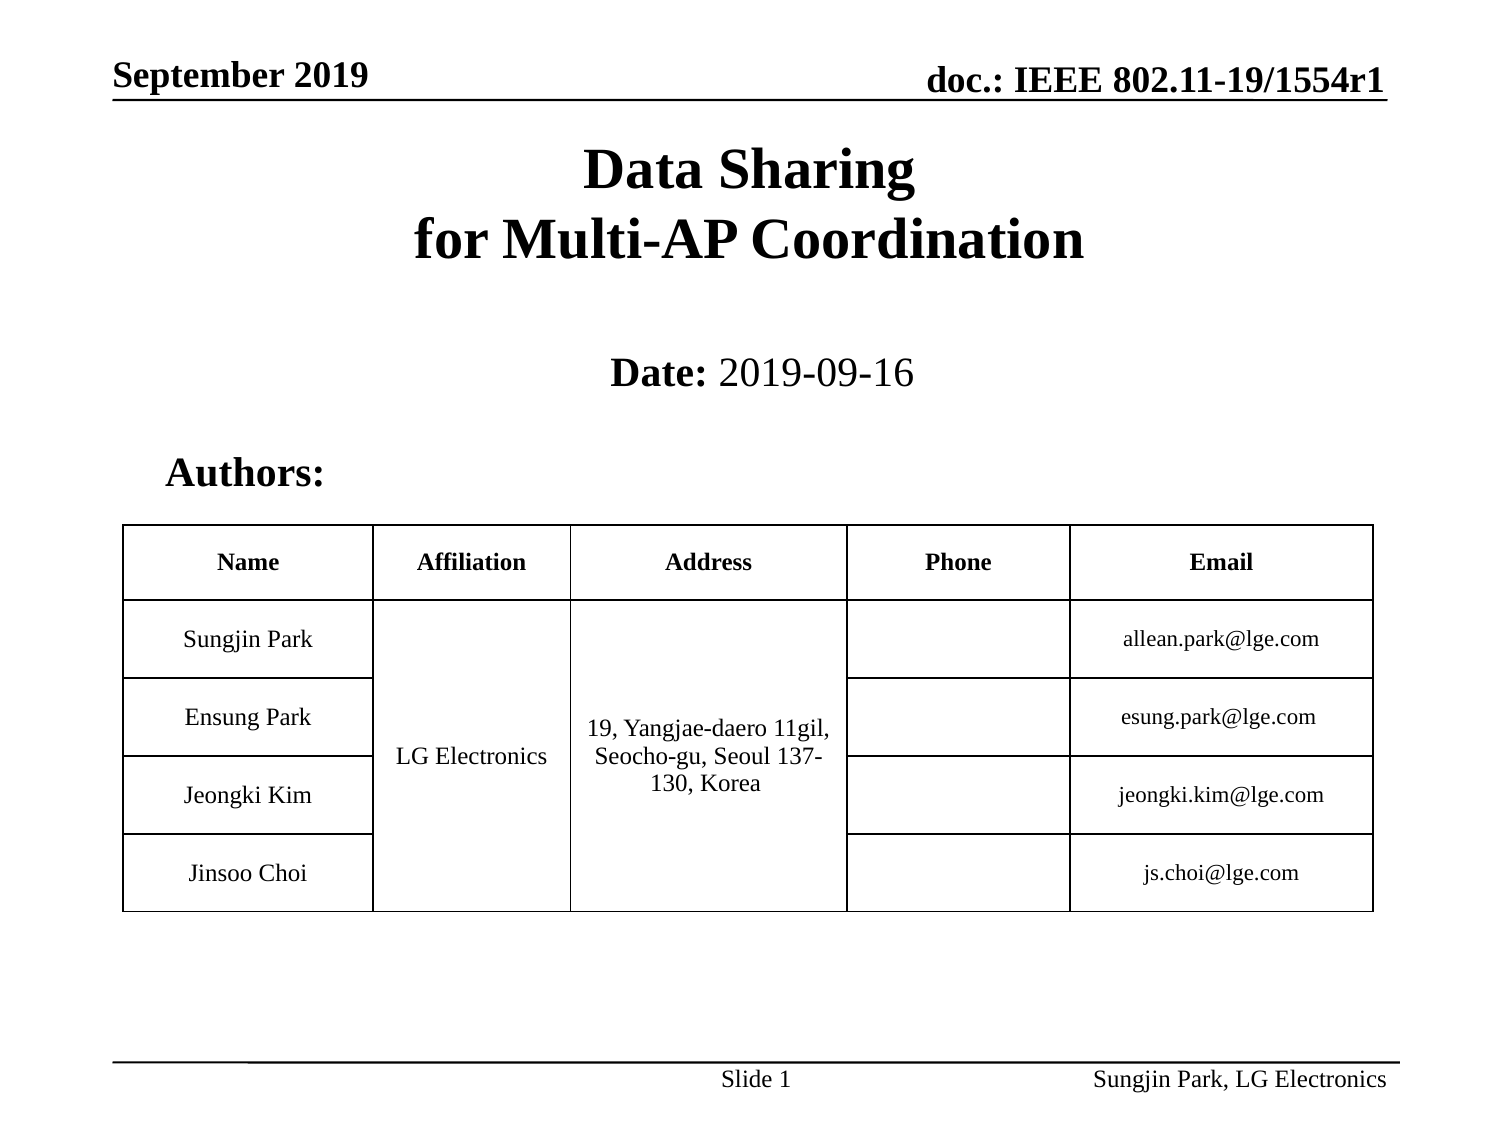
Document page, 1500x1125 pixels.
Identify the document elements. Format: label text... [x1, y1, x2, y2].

table_header Email [1071, 526, 1372, 599]
table_cell Jeongki Kim [124, 757, 372, 833]
table_cell [848, 679, 1069, 755]
table_cell [848, 757, 1069, 833]
table_cell LG Electronics [374, 601, 570, 911]
table_header Address [571, 526, 846, 599]
text_box Authors: [150, 437, 375, 479]
list Date: 2019-09-16 [124, 337, 1401, 401]
table_cell allean.park@lge.com [1071, 601, 1372, 677]
table_header Affiliation [374, 526, 570, 599]
slide_number Slide 1 [712, 1061, 800, 1093]
table_header Phone [848, 526, 1069, 599]
table_cell esung.park@lge.com [1071, 679, 1372, 755]
title Data Sharing for Multi-AP Coordination [112, 112, 1388, 288]
table_cell Ensung Park [124, 679, 372, 755]
table_cell 19, Yangjae-daero 11gil, Seocho-gu, Seoul 137-130, Korea [571, 601, 846, 911]
table_cell Sungjin Park [124, 601, 372, 677]
table_cell [848, 835, 1069, 911]
table_cell Jinsoo Choi [124, 835, 372, 911]
table_header Name [124, 526, 372, 599]
table_cell js.choi@lge.com [1071, 835, 1372, 911]
table_cell jeongki.kim@lge.com [1071, 757, 1372, 833]
table_cell [848, 601, 1069, 677]
